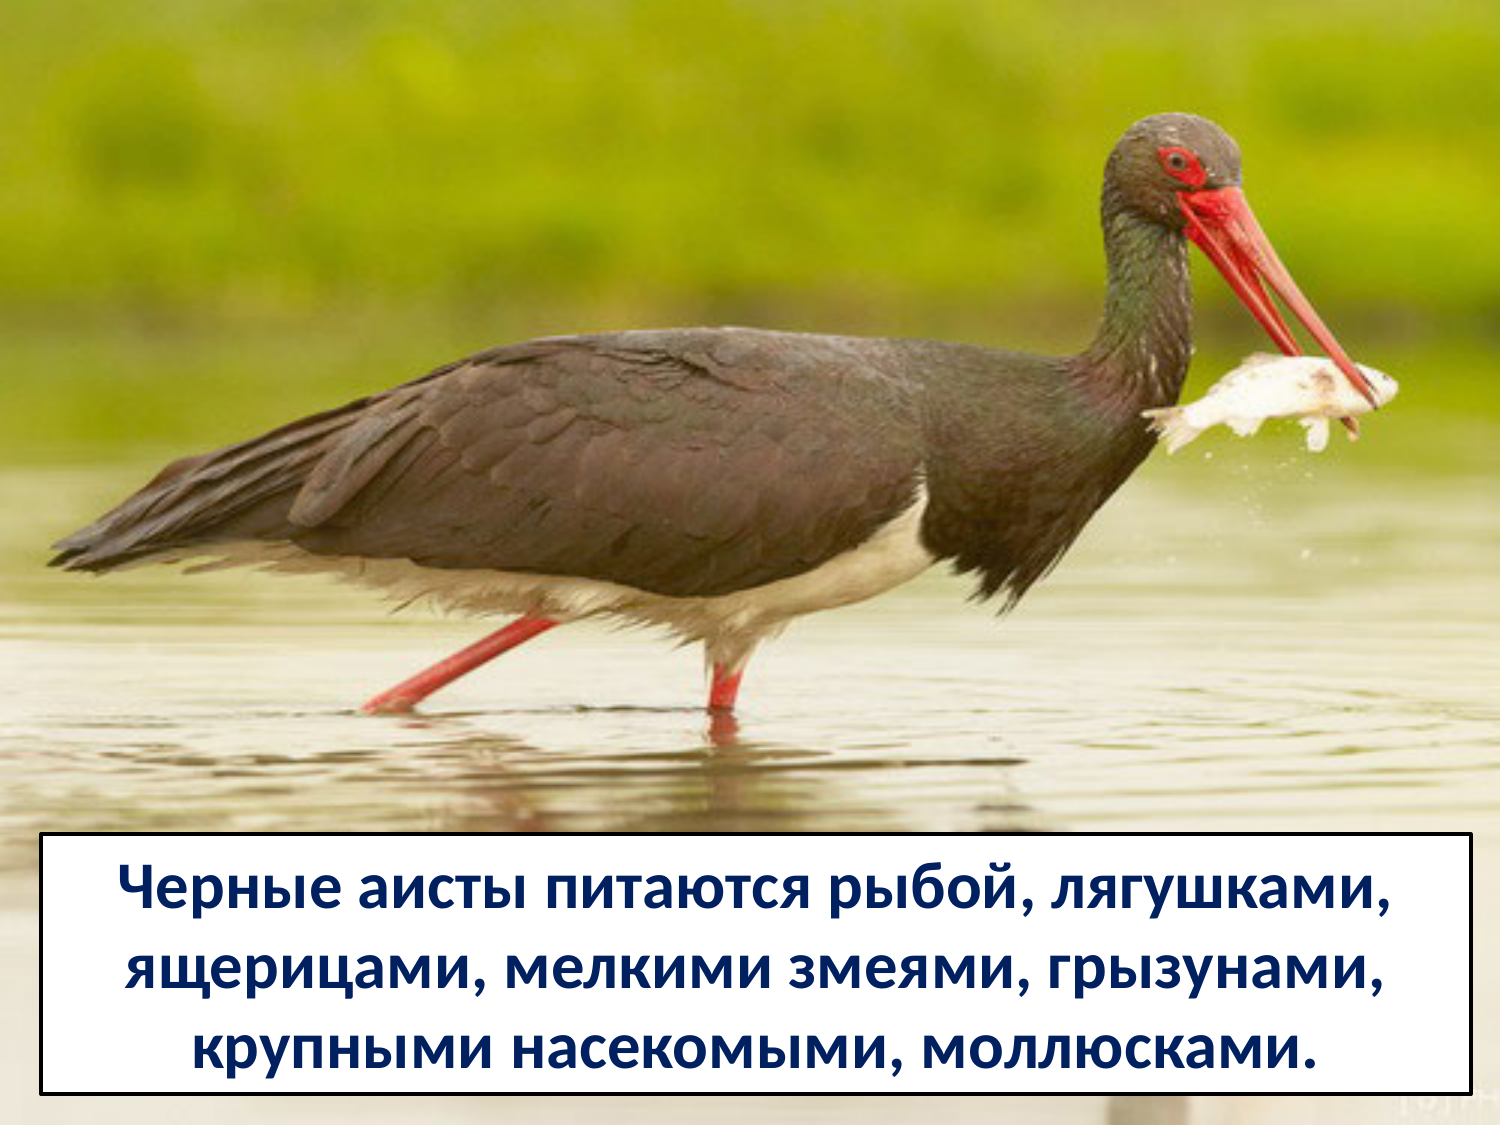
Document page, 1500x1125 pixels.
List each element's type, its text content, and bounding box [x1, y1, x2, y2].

list Черные аисты питаются рыбой, лягушками, ящерицами, мелкими змеями, грызунами, крупными насекомыми, моллюсками. [39, 832, 1473, 1096]
picture [0, 0, 1500, 1125]
